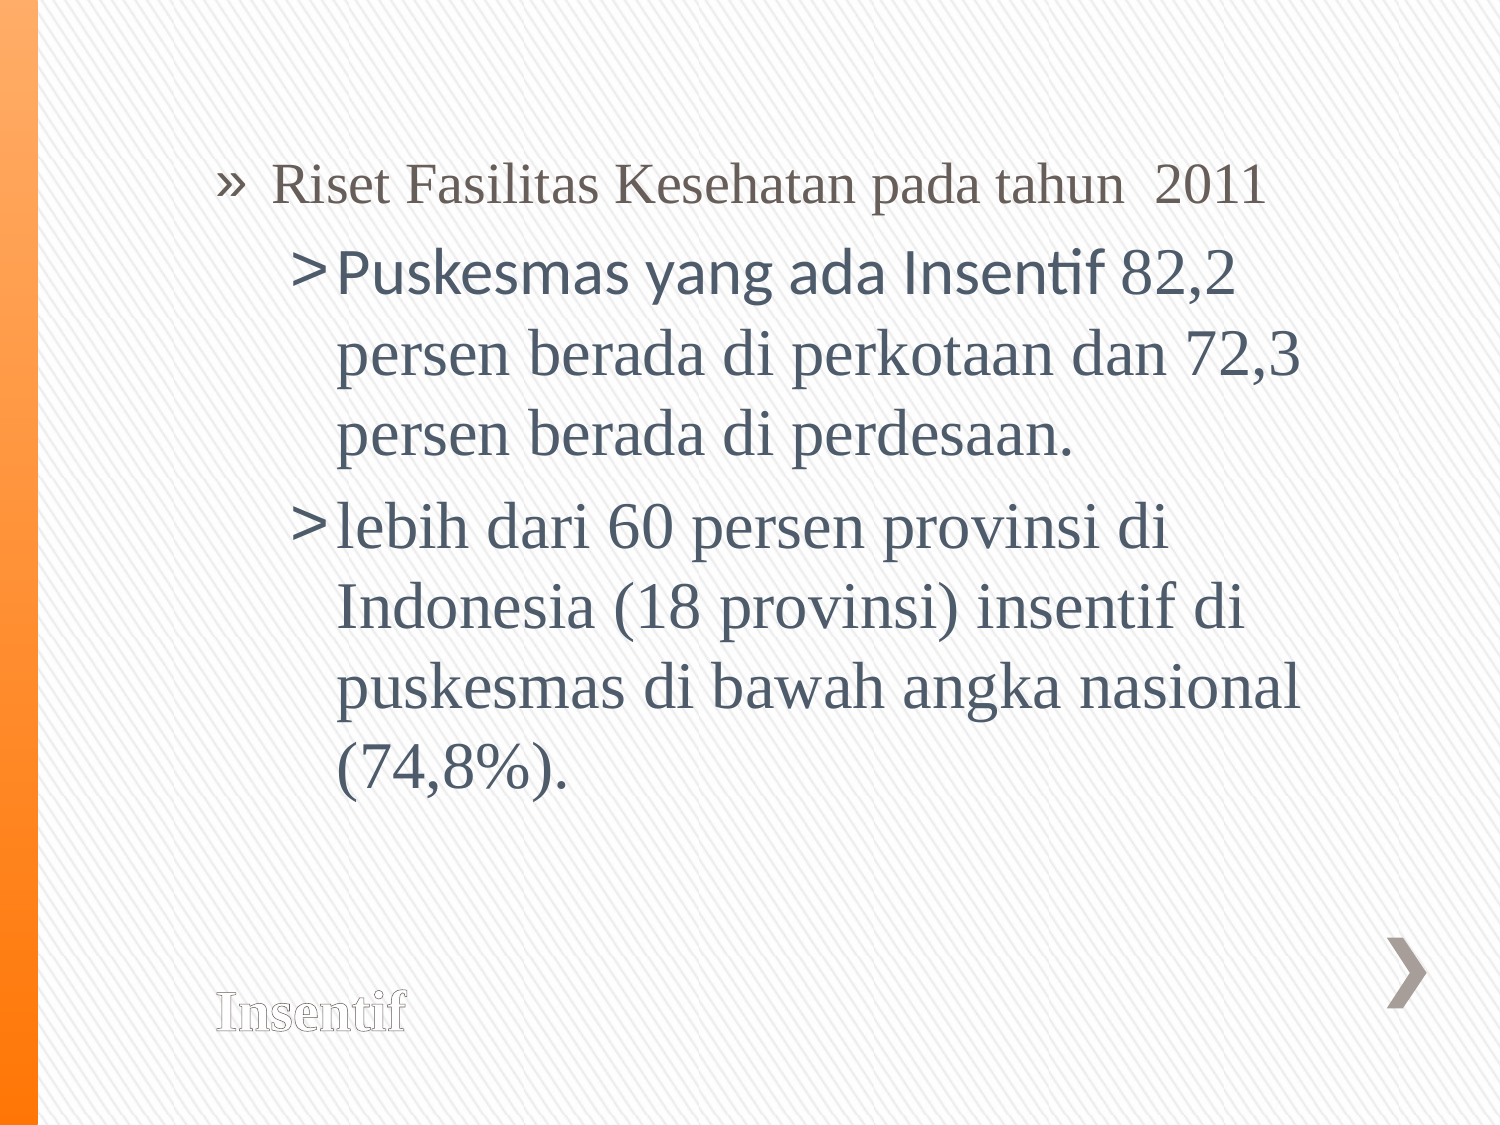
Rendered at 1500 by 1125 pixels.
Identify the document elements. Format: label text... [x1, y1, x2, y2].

title Insentif [200, 862, 1388, 1050]
list Riset Fasilitas Kesehatan pada tahun 2011 Puskesmas yang ada Insentif 82,2 persen berada di perkotaan dan 72,3 persen berada di perdesaan. lebih dari 60 persen provinsi di Indonesia (18 provinsi) insentif di puskesmas di bawah angka nasional (74,8%). [200, 137, 1425, 863]
table_cell 1 [0, 281, 37, 285]
